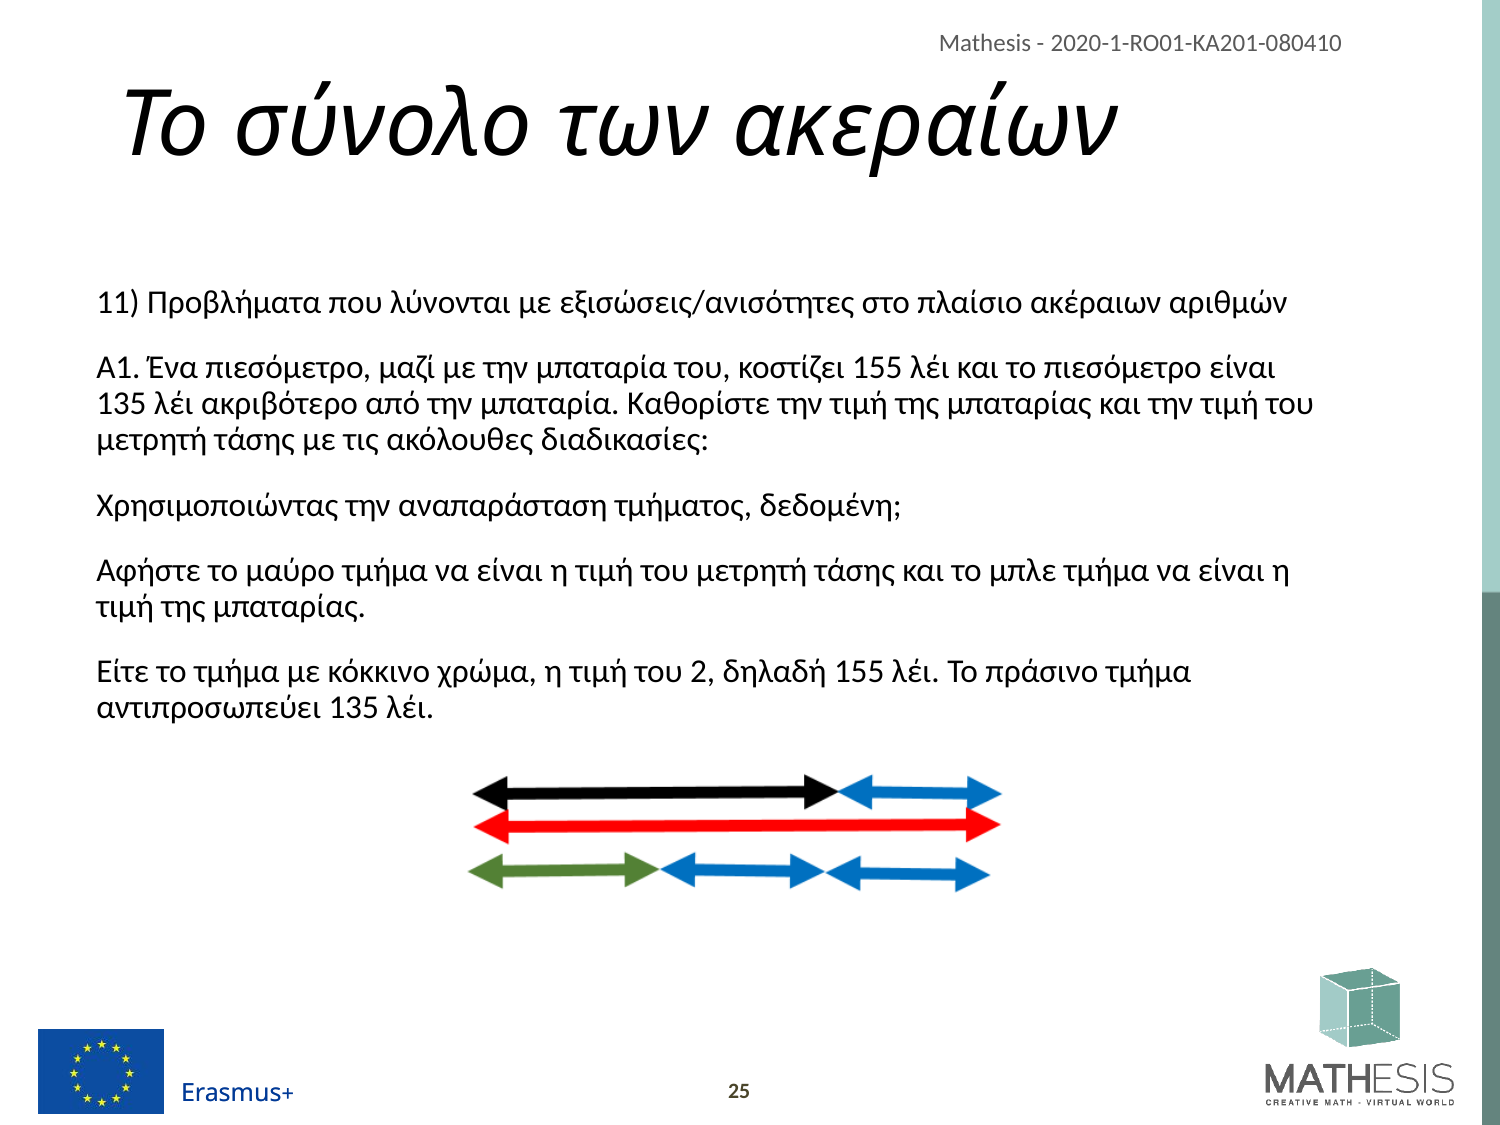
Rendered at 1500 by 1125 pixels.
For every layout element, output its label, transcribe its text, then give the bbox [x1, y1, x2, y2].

picture [38, 1029, 164, 1114]
title Το σύνολο των ακεραίων [103, 59, 1397, 278]
picture [457, 767, 1020, 895]
list 11) Προβλήματα που λύνονται με εξισώσεις/ανισότητες στο πλαίσιο ακέραιων αριθμών Α1. Ένα πιεσόμετρο, μαζί με την μπαταρία του, κοστίζει 155 λέι και το πιεσόμετρο είναι 135 λέι ακριβότερο από την μπαταρία. Καθορίστε την τιμή της μπαταρίας και την τιμή του μετρητή τάσης με τις ακόλουθες διαδικασίες: Χρησιμοποιώντας την αναπαράσταση τμήματος, δεδομένη; Αφήστε το μαύρο τμήμα να είναι η τιμή του μετρητή τάσης και το μπλε τμήμα να είναι η τιμή της μπαταρίας. Είτε το τμήμα με κόκκινο χρώμα, η τιμή του 2, δηλαδή 155 λέι. Το πράσινο τμήμα αντιπροσωπεύει 135 λέι. [81, 277, 1340, 755]
